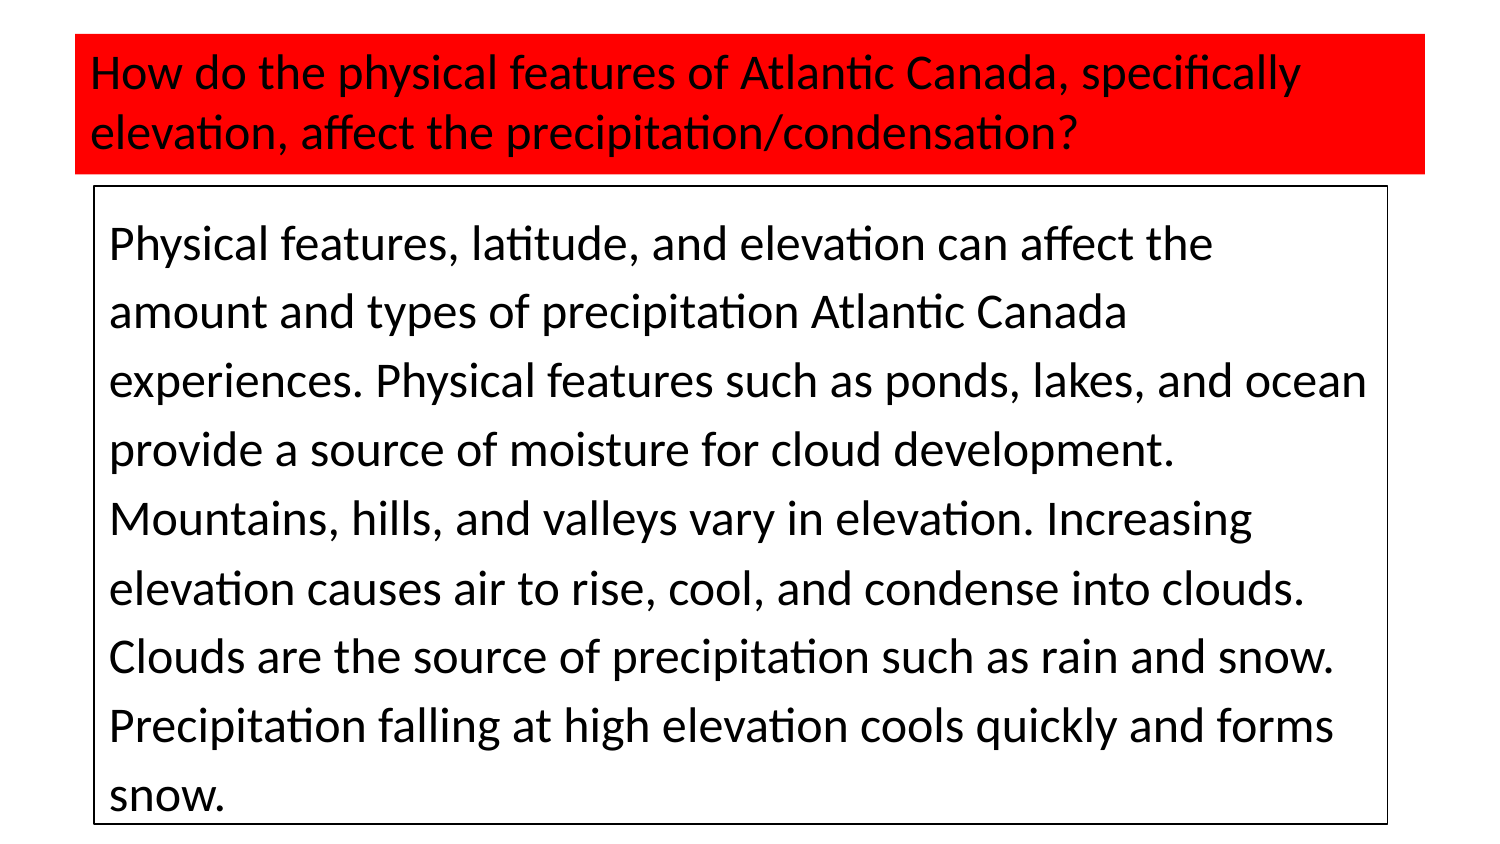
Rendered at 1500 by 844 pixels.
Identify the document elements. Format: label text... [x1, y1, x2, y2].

text_box Physical features, latitude, and elevation can affect the amount and types of precipitation Atlantic Canada experiences. Physical features such as ponds, lakes, and ocean provide a source of moisture for cloud development. Mountains, hills, and valleys vary in elevation. Increasing elevation causes air to rise, cool, and condense into clouds. Clouds are the source of precipitation such as rain and snow. Precipitation falling at high elevation cools quickly and forms snow. [93, 186, 1388, 824]
title How do the physical features of Atlantic Canada, specifically elevation, affect the precipitation/condensation? [75, 33, 1425, 175]
